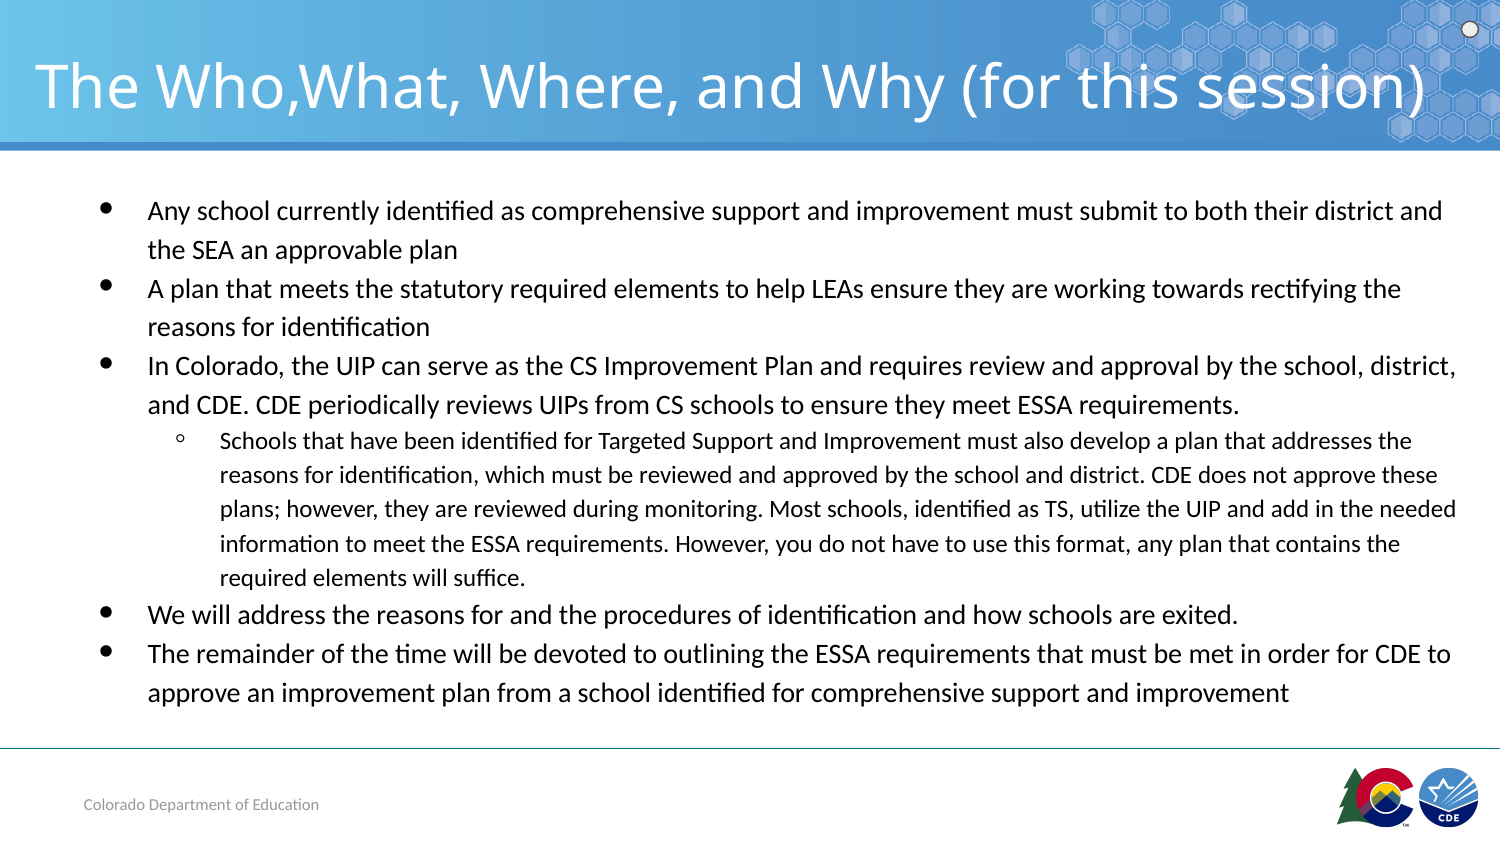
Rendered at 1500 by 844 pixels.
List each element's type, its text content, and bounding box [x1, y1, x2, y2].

picture [0, 0, 1500, 151]
picture [1336, 767, 1479, 828]
title The Who,What, Where, and Why (for this session) [34, 37, 1433, 132]
text_box [1461, 21, 1479, 38]
list Any school currently identified as comprehensive support and improvement must submit to both their district and the SEA an approvable plan A plan that meets the statutory required elements to help LEAs ensure they are working towards rectifying the reasons for identification In Colorado, the UIP can serve as the CS Improvement Plan and requires review and approval by the school, district, and CDE. CDE periodically reviews UIPs from CS schools to ensure they meet ESSA requirements. Schools that have been identified for Targeted Support and Improvement must also develop a plan that addresses the reasons for identification, which must be reviewed and approved by the school and district. CDE does not approve these plans; however, they are reviewed during monitoring. Most schools, identified as TS, utilize the UIP and add in the needed information to meet the ESSA requirements. However, you do not have to use this format, any plan that contains the required elements will suffice. We will address the reasons for and the procedures of identification and how schools are exited. The remainder of the time will be devoted to outlining the ESSA requirements that must be met in order for CDE to approve an improvement plan from a school identified for comprehensive support and improvement [75, 187, 1473, 712]
